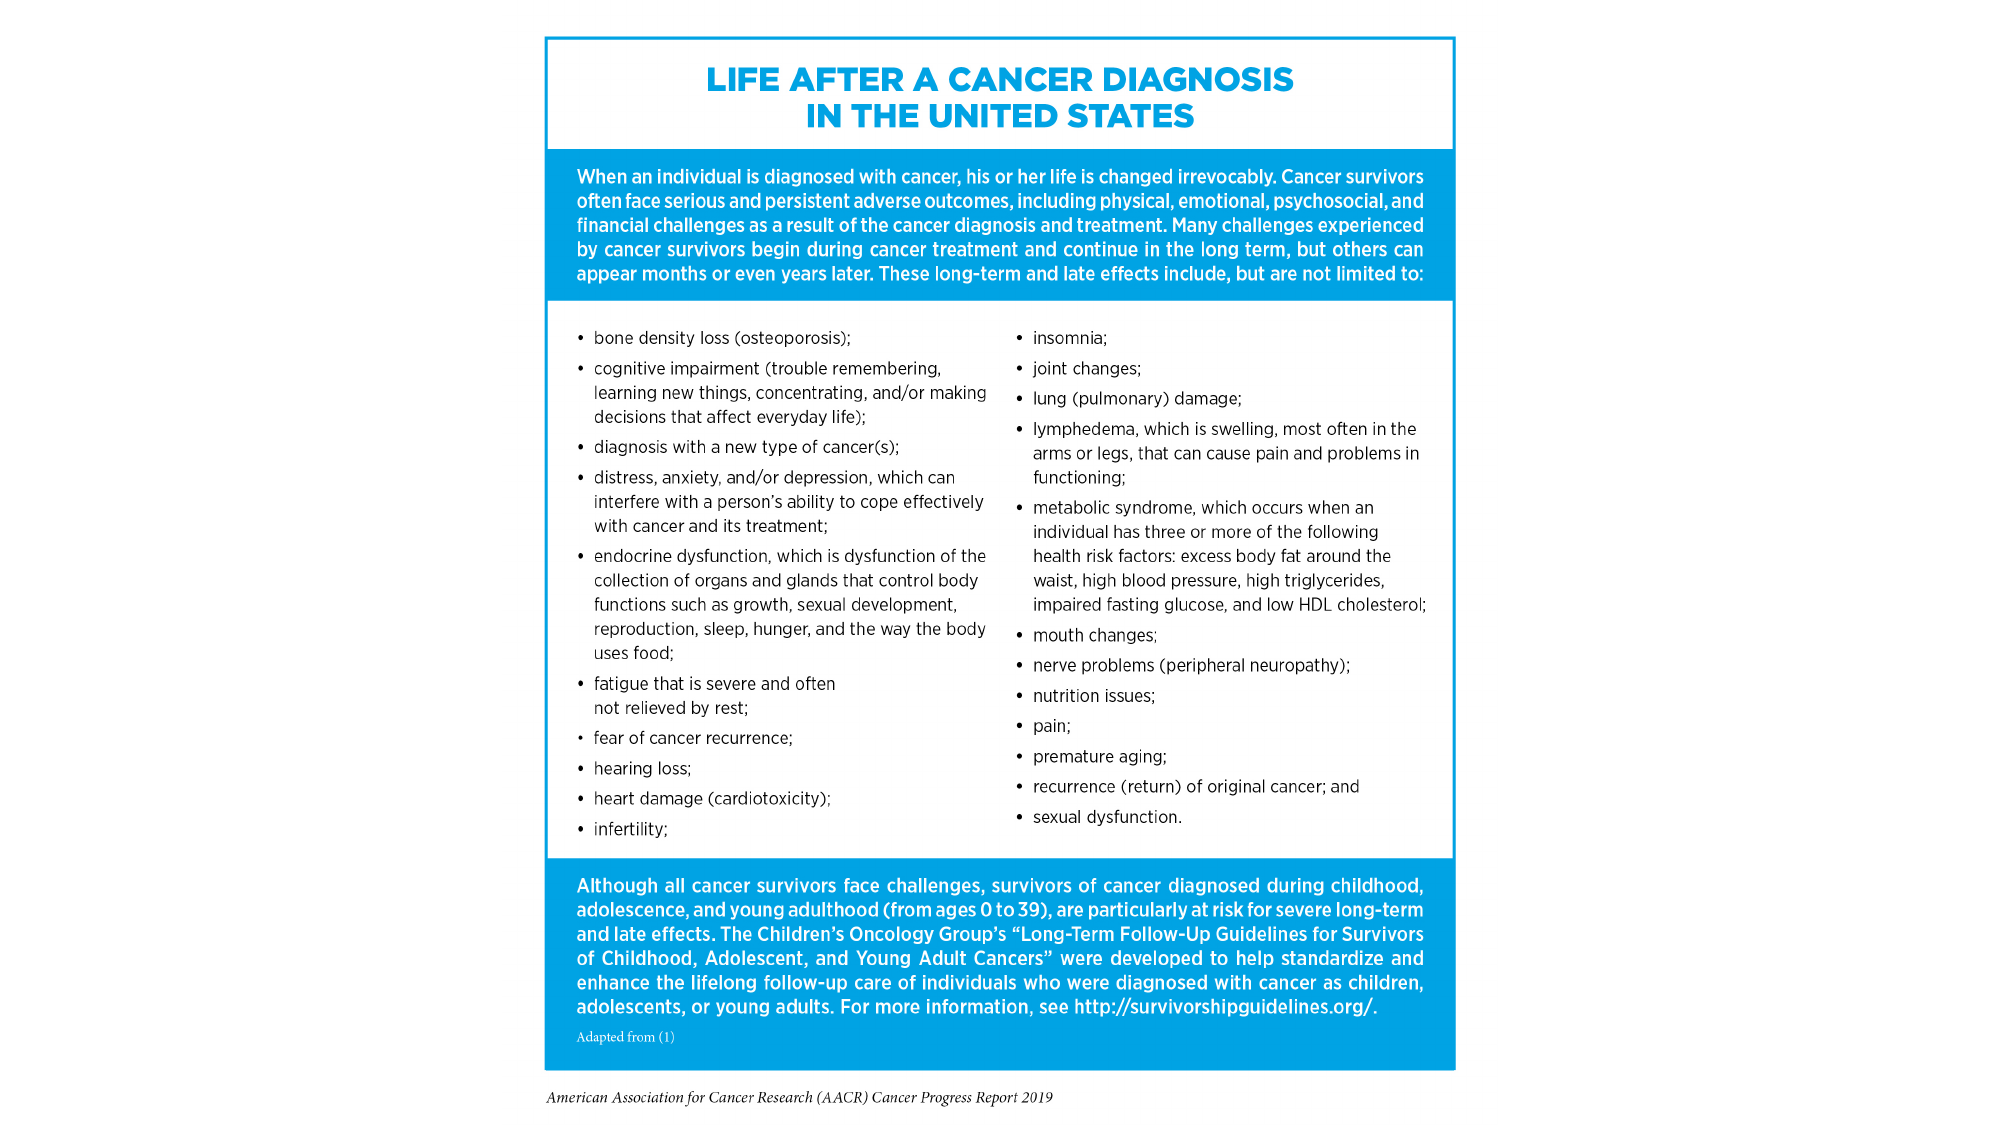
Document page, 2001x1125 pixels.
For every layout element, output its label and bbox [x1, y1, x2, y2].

picture [502, 0, 1498, 1125]
